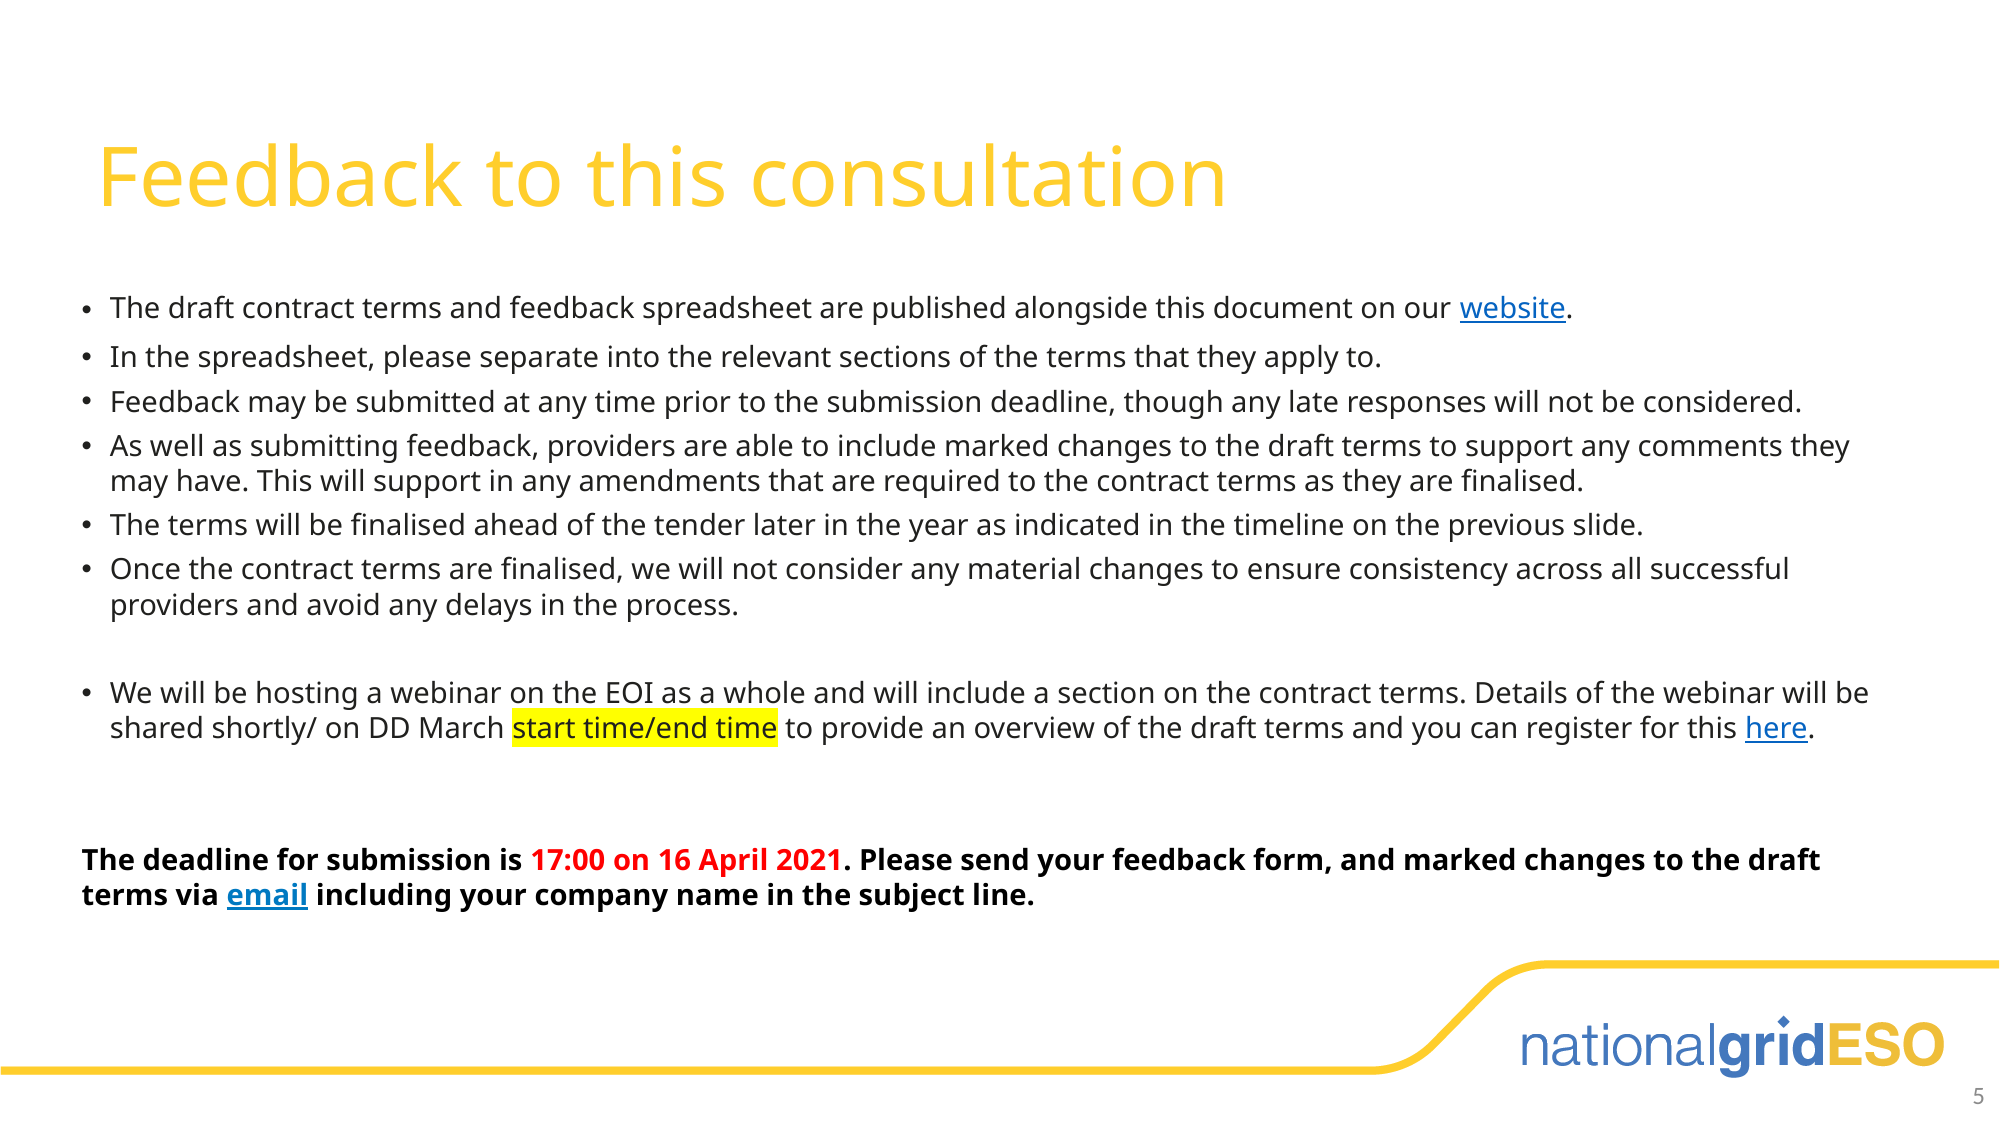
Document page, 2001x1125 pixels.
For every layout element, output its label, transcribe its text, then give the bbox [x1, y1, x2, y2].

picture [0, 954, 2000, 1125]
text_box The draft contract terms and feedback spreadsheet are published alongside this document on our website. In the spreadsheet, please separate into the relevant sections of the terms that they apply to. Feedback may be submitted at any time prior to the submission deadline, though any late responses will not be considered. As well as submitting feedback, providers are able to include marked changes to the draft terms to support any comments they may have. This will support in any amendments that are required to the contract terms as they are finalised. The terms will be finalised ahead of the tender later in the year as indicated in the timeline on the previous slide. Once the contract terms are finalised, we will not consider any material changes to ensure consistency across all successful providers and avoid any delays in the process. We will be hosting a webinar on the EOI as a whole and will include a section on the contract terms. Details of the webinar will be shared shortly/ on DD March start time/end time to provide an overview of the draft terms and you can register for this here. The deadline for submission is 17:00 on 16 April 2021. Please send your feedback form, and marked changes to the draft terms via email including your company name in the subject line. [81, 289, 1914, 954]
title Feedback to this consultation [81, 127, 1955, 233]
